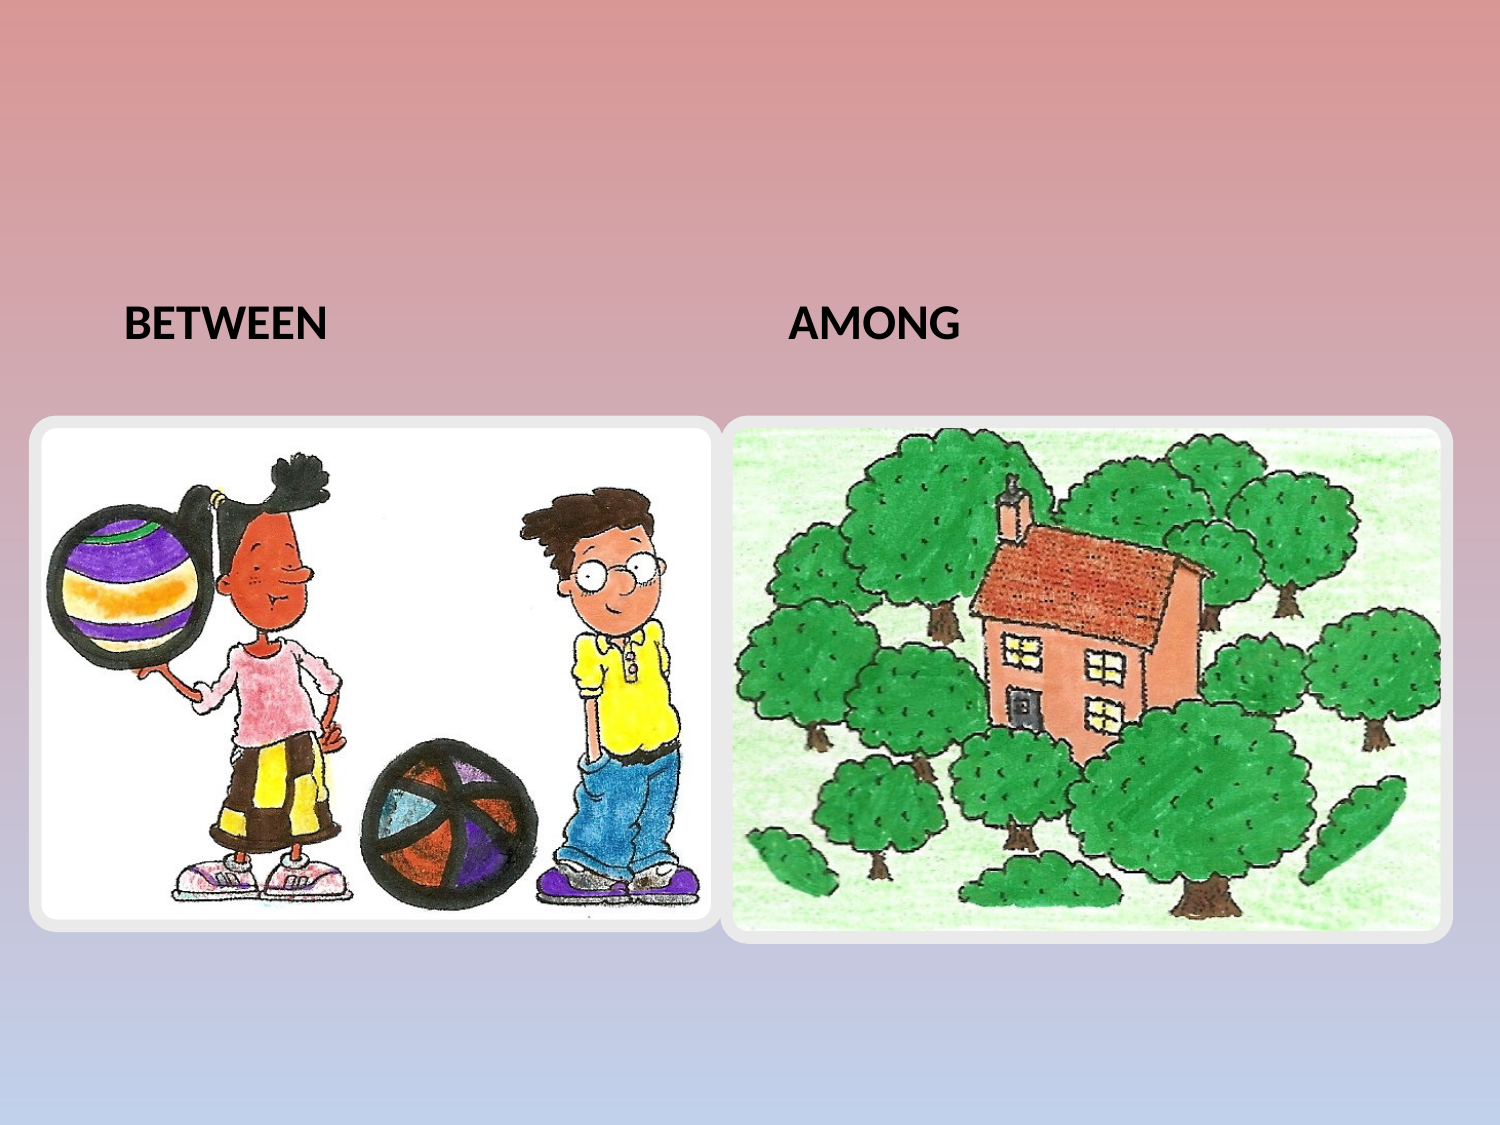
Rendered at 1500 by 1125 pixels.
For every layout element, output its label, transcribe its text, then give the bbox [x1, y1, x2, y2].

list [726, 421, 1448, 938]
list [34, 421, 718, 927]
list BETWEEN [75, 251, 738, 357]
list AMONG [761, 251, 1425, 357]
